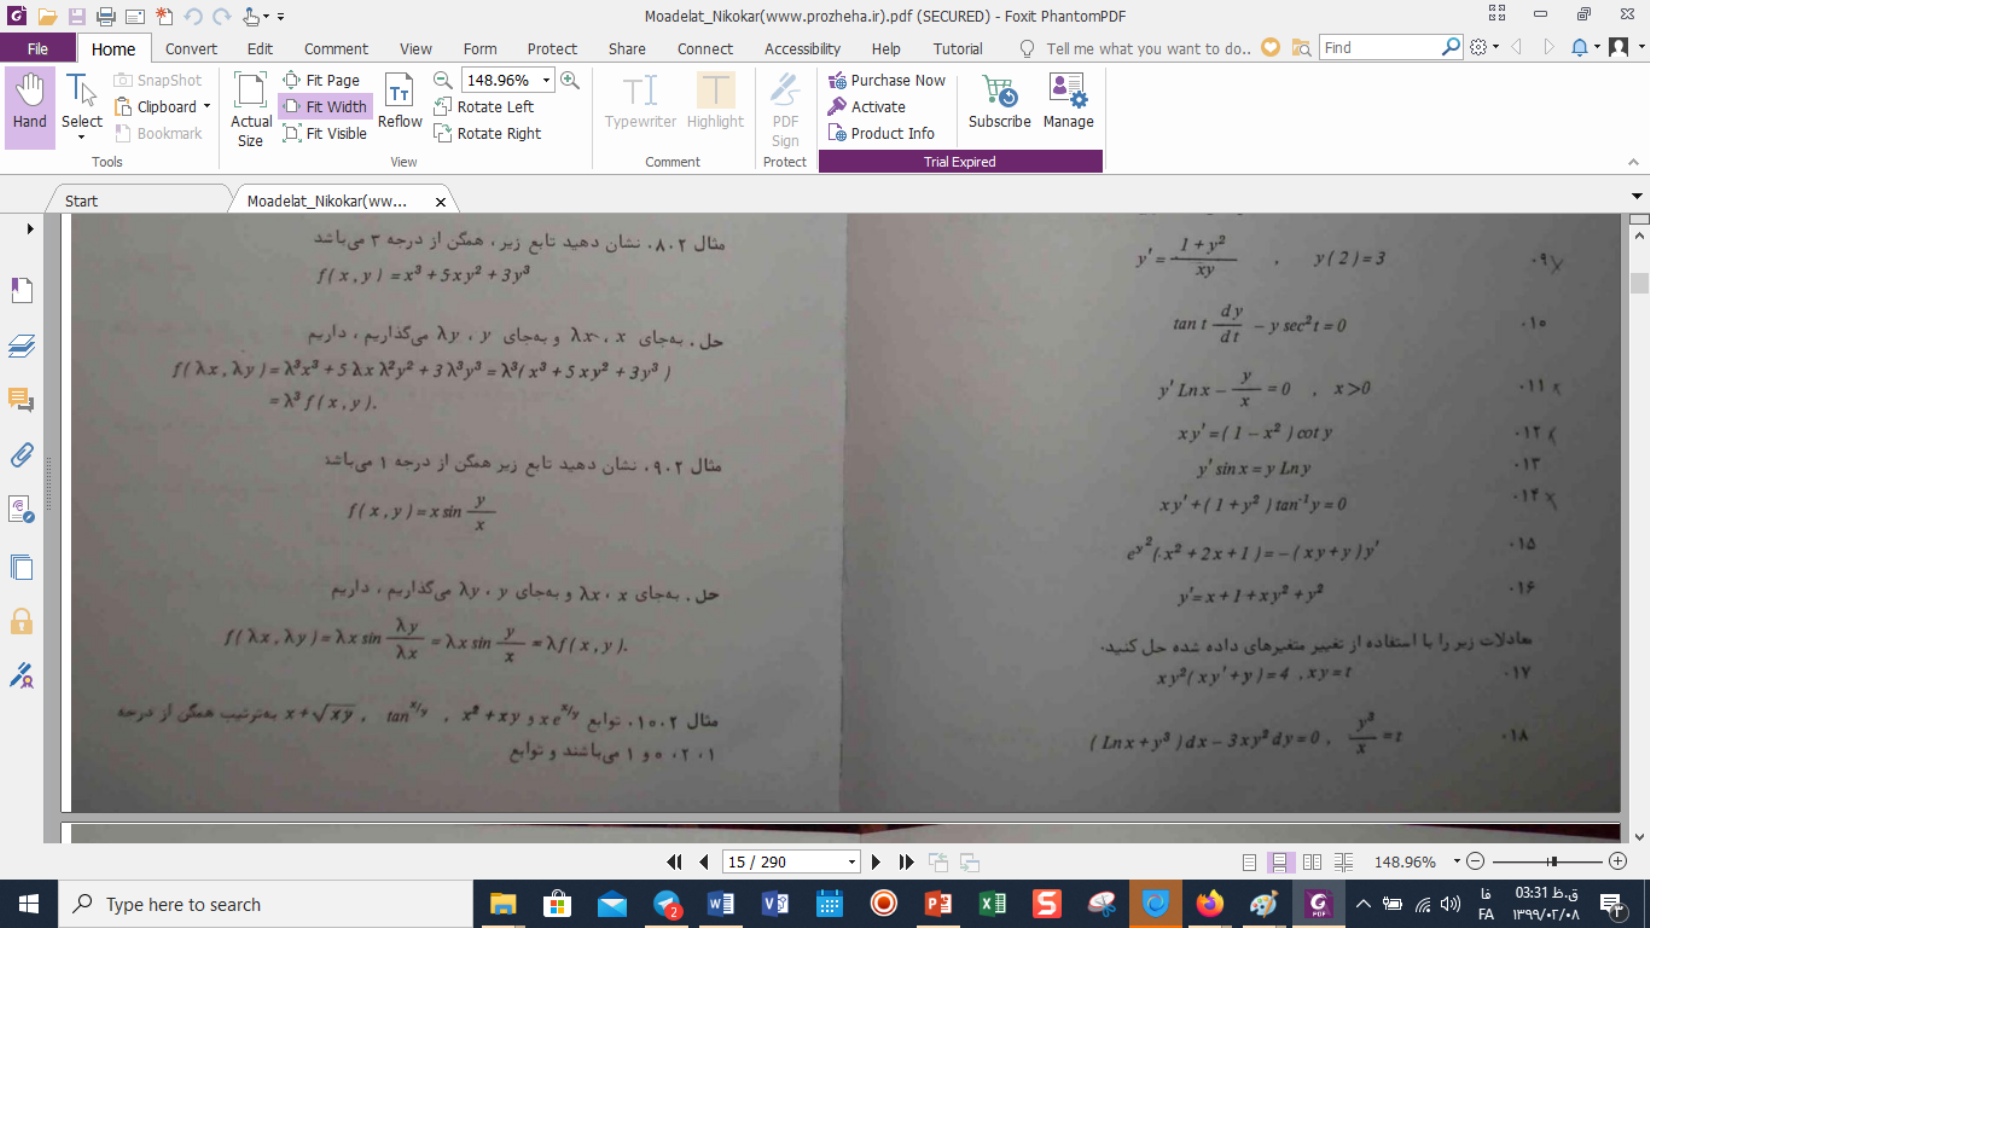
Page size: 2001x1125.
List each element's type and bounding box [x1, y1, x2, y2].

picture [0, 0, 1650, 928]
